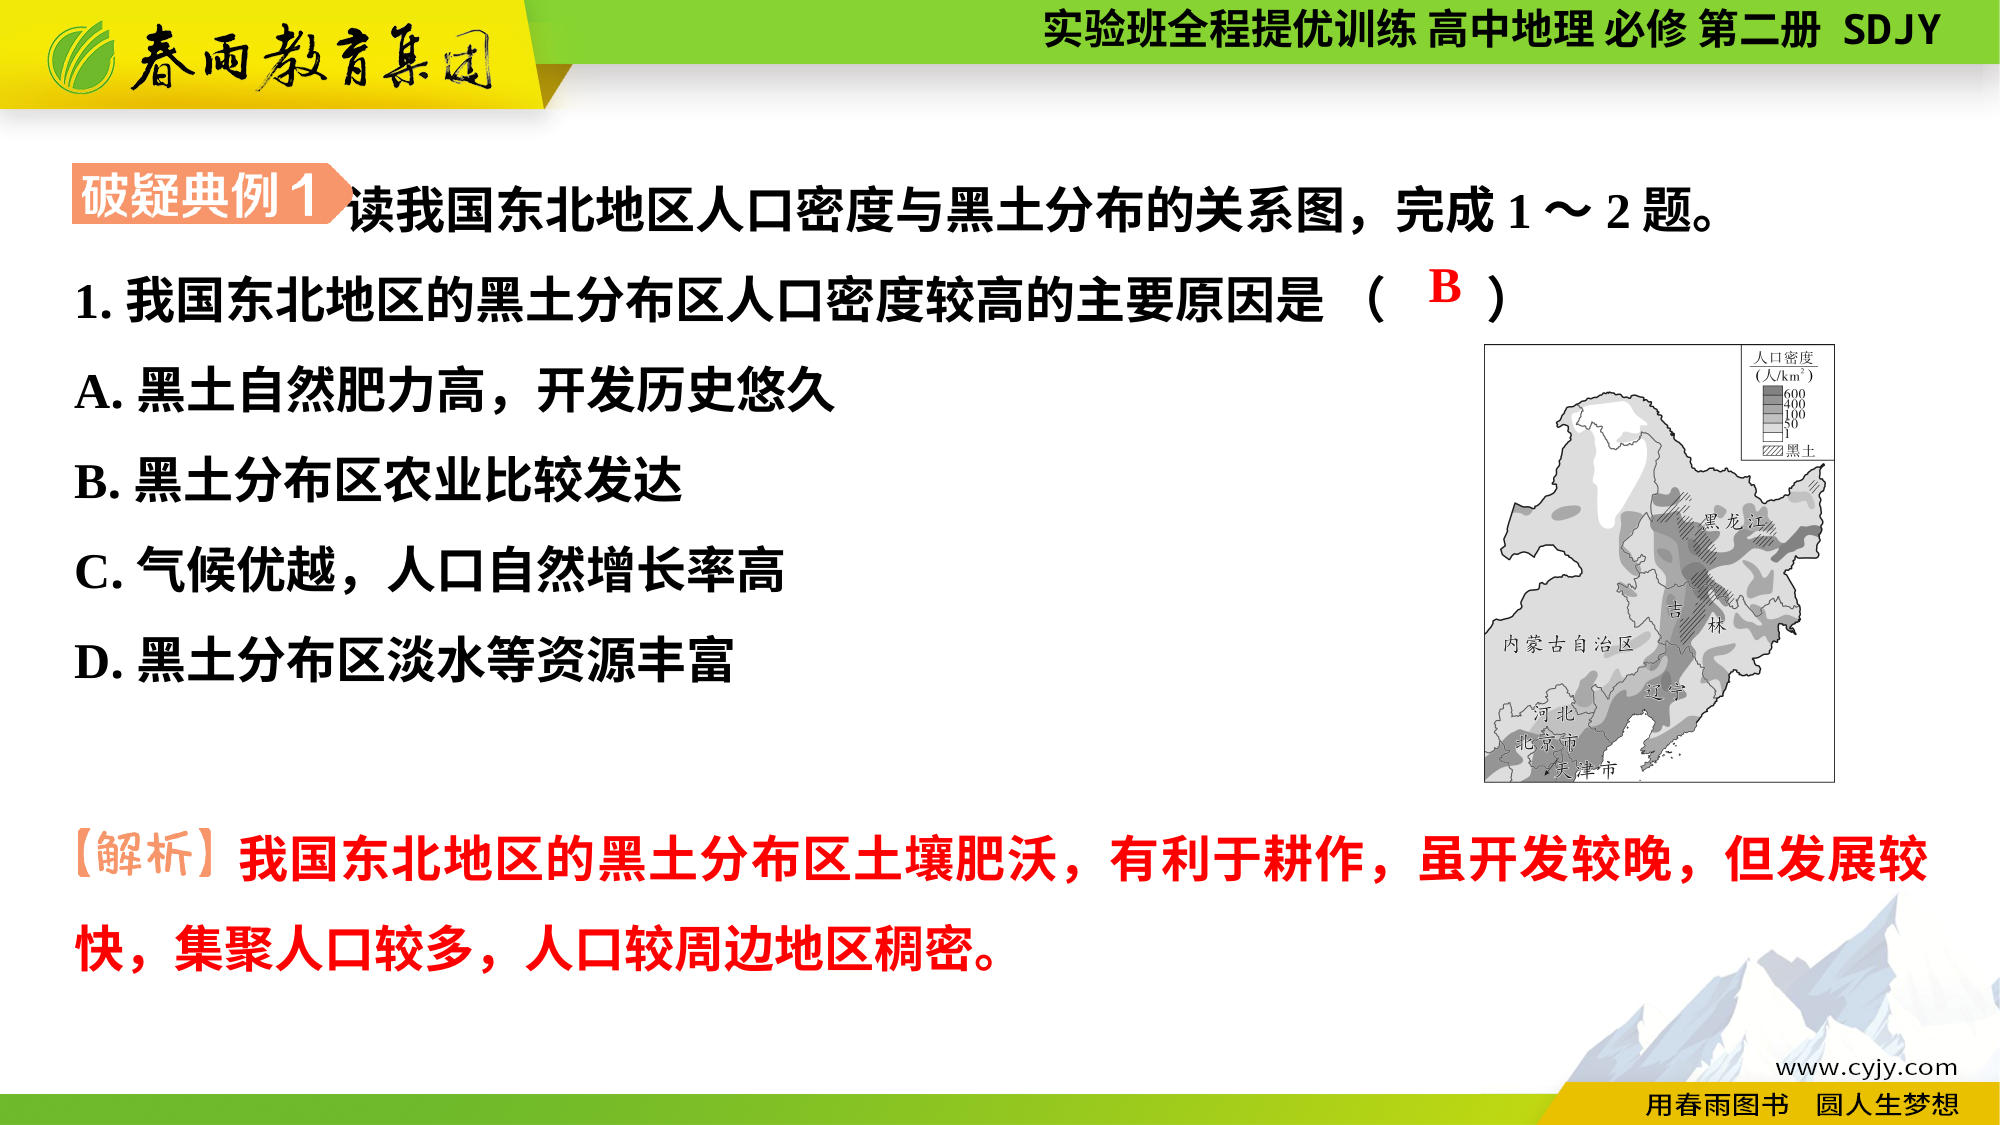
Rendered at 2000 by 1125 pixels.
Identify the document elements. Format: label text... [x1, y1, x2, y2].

text_box 我国东北地区的黑土分布区土壤肥沃，有利于耕作，虽开发较晚，但发展较快，集聚人口较多，人口较周边地区稠密。 [59, 790, 1944, 986]
picture [0, 0, 2000, 1125]
text_box B [1413, 245, 1477, 320]
list 读我国东北地区人口密度与黑土分布的关系图，完成1～2题。 1.我国东北地区的黑土分布区人口密度较高的主要原因是 （ ） A.黑土自然肥力高，开发历史悠久 B.黑土分布区农业比较发达 C.气候优越，人口自然增长率高 D.黑土分布区淡水等资源丰富 [59, 140, 1944, 702]
